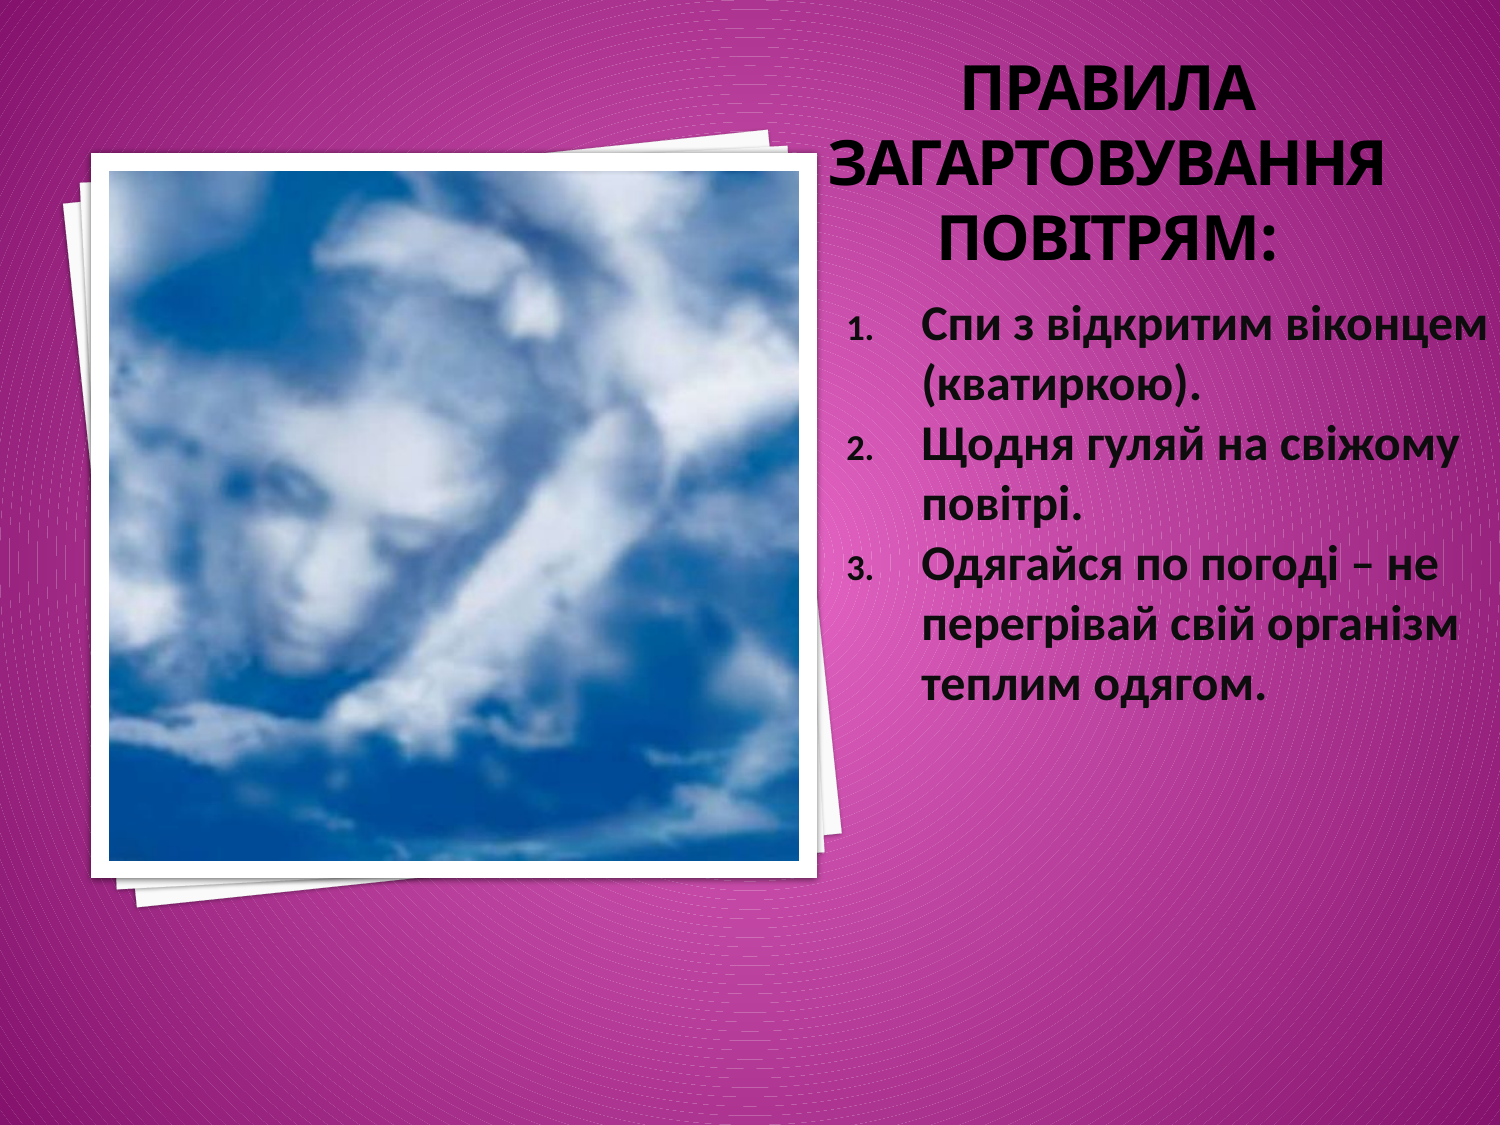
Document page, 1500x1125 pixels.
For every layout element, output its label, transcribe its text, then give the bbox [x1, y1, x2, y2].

title правила загартовування повітрям: [714, 30, 1500, 291]
list Спи з відкритим віконцем (кватиркою). Щодня гуляй на свіжому повітрі. Одягайся по погоді – не перегрівай свій організм теплим одягом. [832, 290, 1500, 1125]
picture [108, 170, 800, 862]
